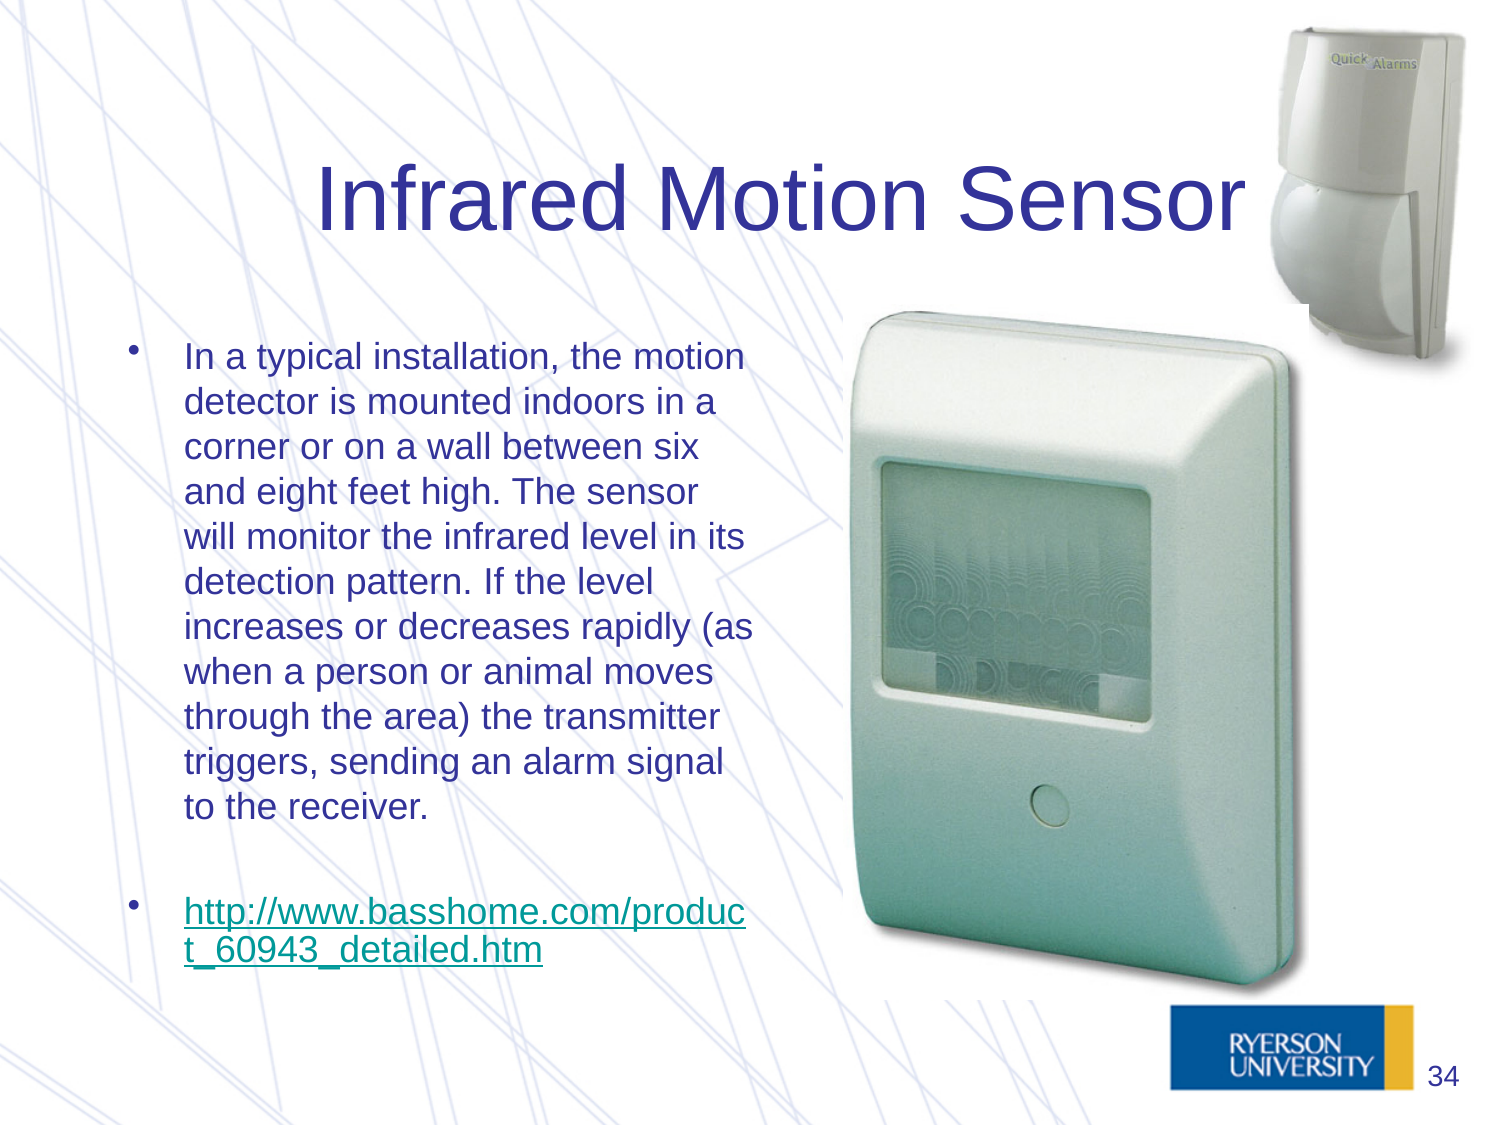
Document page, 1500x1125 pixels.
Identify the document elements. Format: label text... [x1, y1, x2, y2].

list In a typical installation, the motion detector is mounted indoors in a corner or on a wall between six and eight feet high. The sensor will monitor the infrared level in its detection pattern. If the level increases or decreases rapidly (as when a person or animal moves through the area) the transmitter triggers, sending an alarm signal to the receiver. http://www.basshome.com/product_60943_detailed.htm [112, 324, 769, 1001]
title Infrared Motion Sensor [112, 99, 1253, 288]
picture [0, 0, 1500, 1125]
slide_number 34 [1399, 1049, 1476, 1113]
